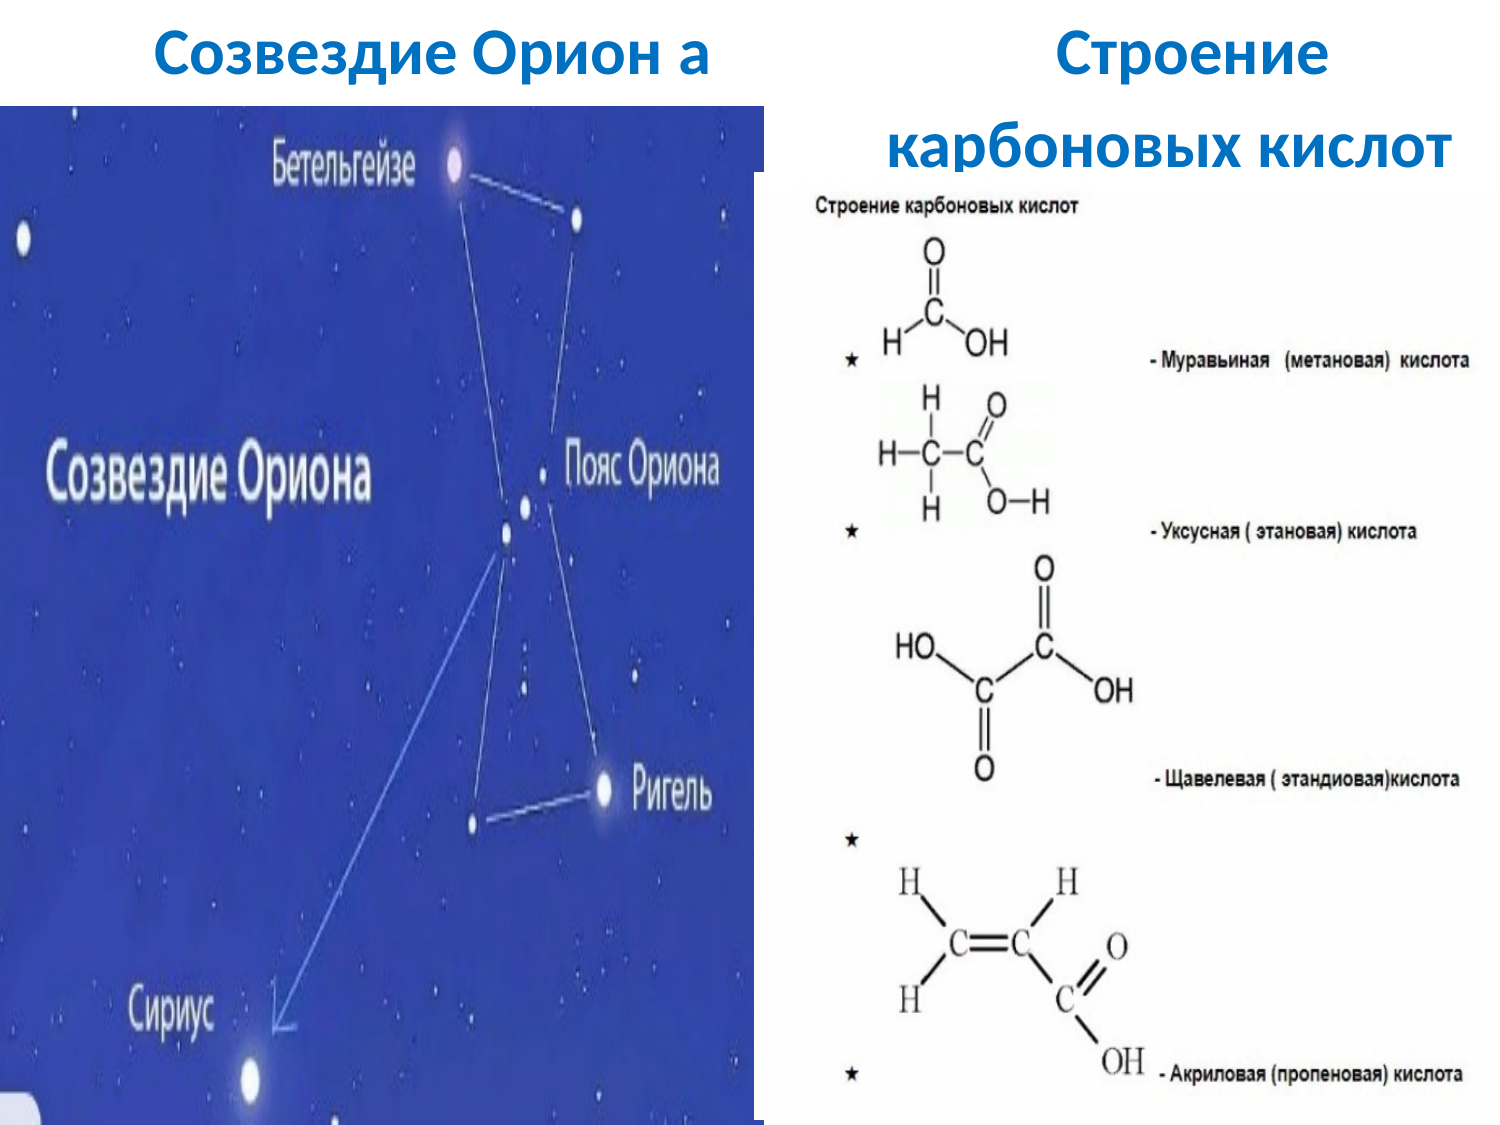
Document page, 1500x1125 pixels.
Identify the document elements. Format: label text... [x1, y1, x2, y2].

picture [0, 106, 1500, 1125]
subtitle Созвездие Орион а Строение карбоновых кислот [0, 0, 1500, 172]
